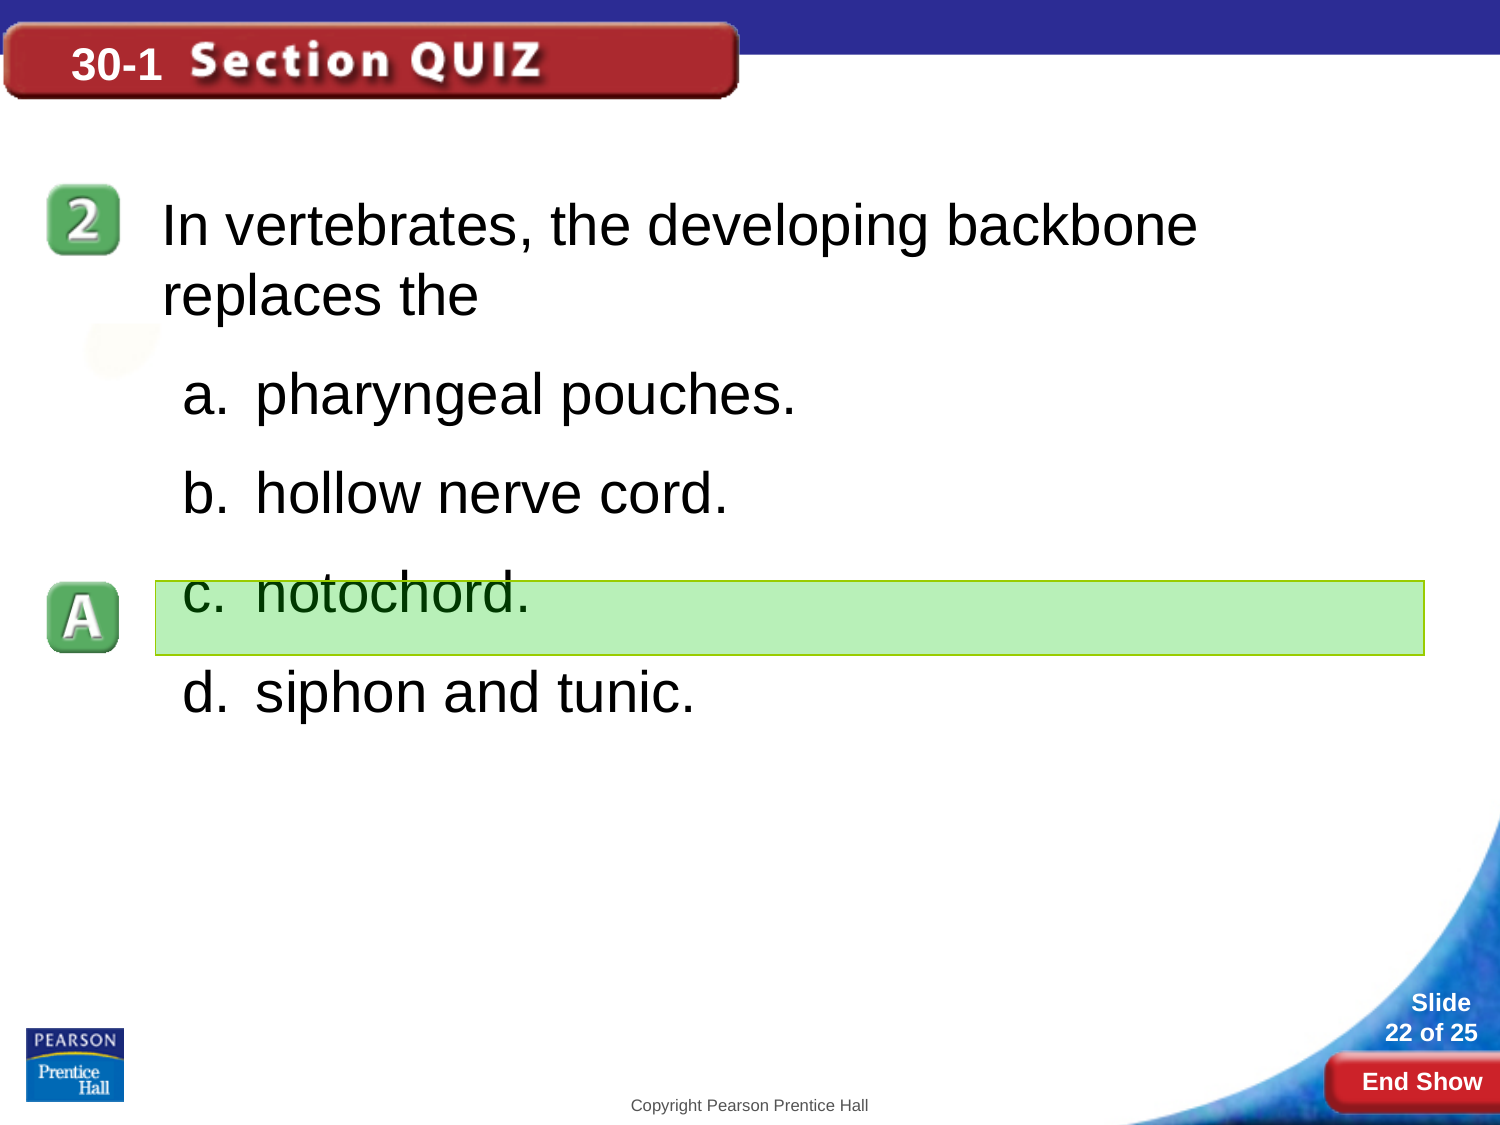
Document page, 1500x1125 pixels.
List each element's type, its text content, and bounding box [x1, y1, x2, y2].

text_box [155, 581, 1424, 656]
picture [38, 178, 136, 264]
list In vertebrates, the developing backbone replaces the pharyngeal pouches. hollow nerve cord. notochord. siphon and tunic. [44, 179, 1440, 888]
picture [0, 0, 1500, 1125]
footer Copyright Pearson Prentice Hall [512, 1087, 988, 1113]
title 30-1 [2, 26, 179, 98]
